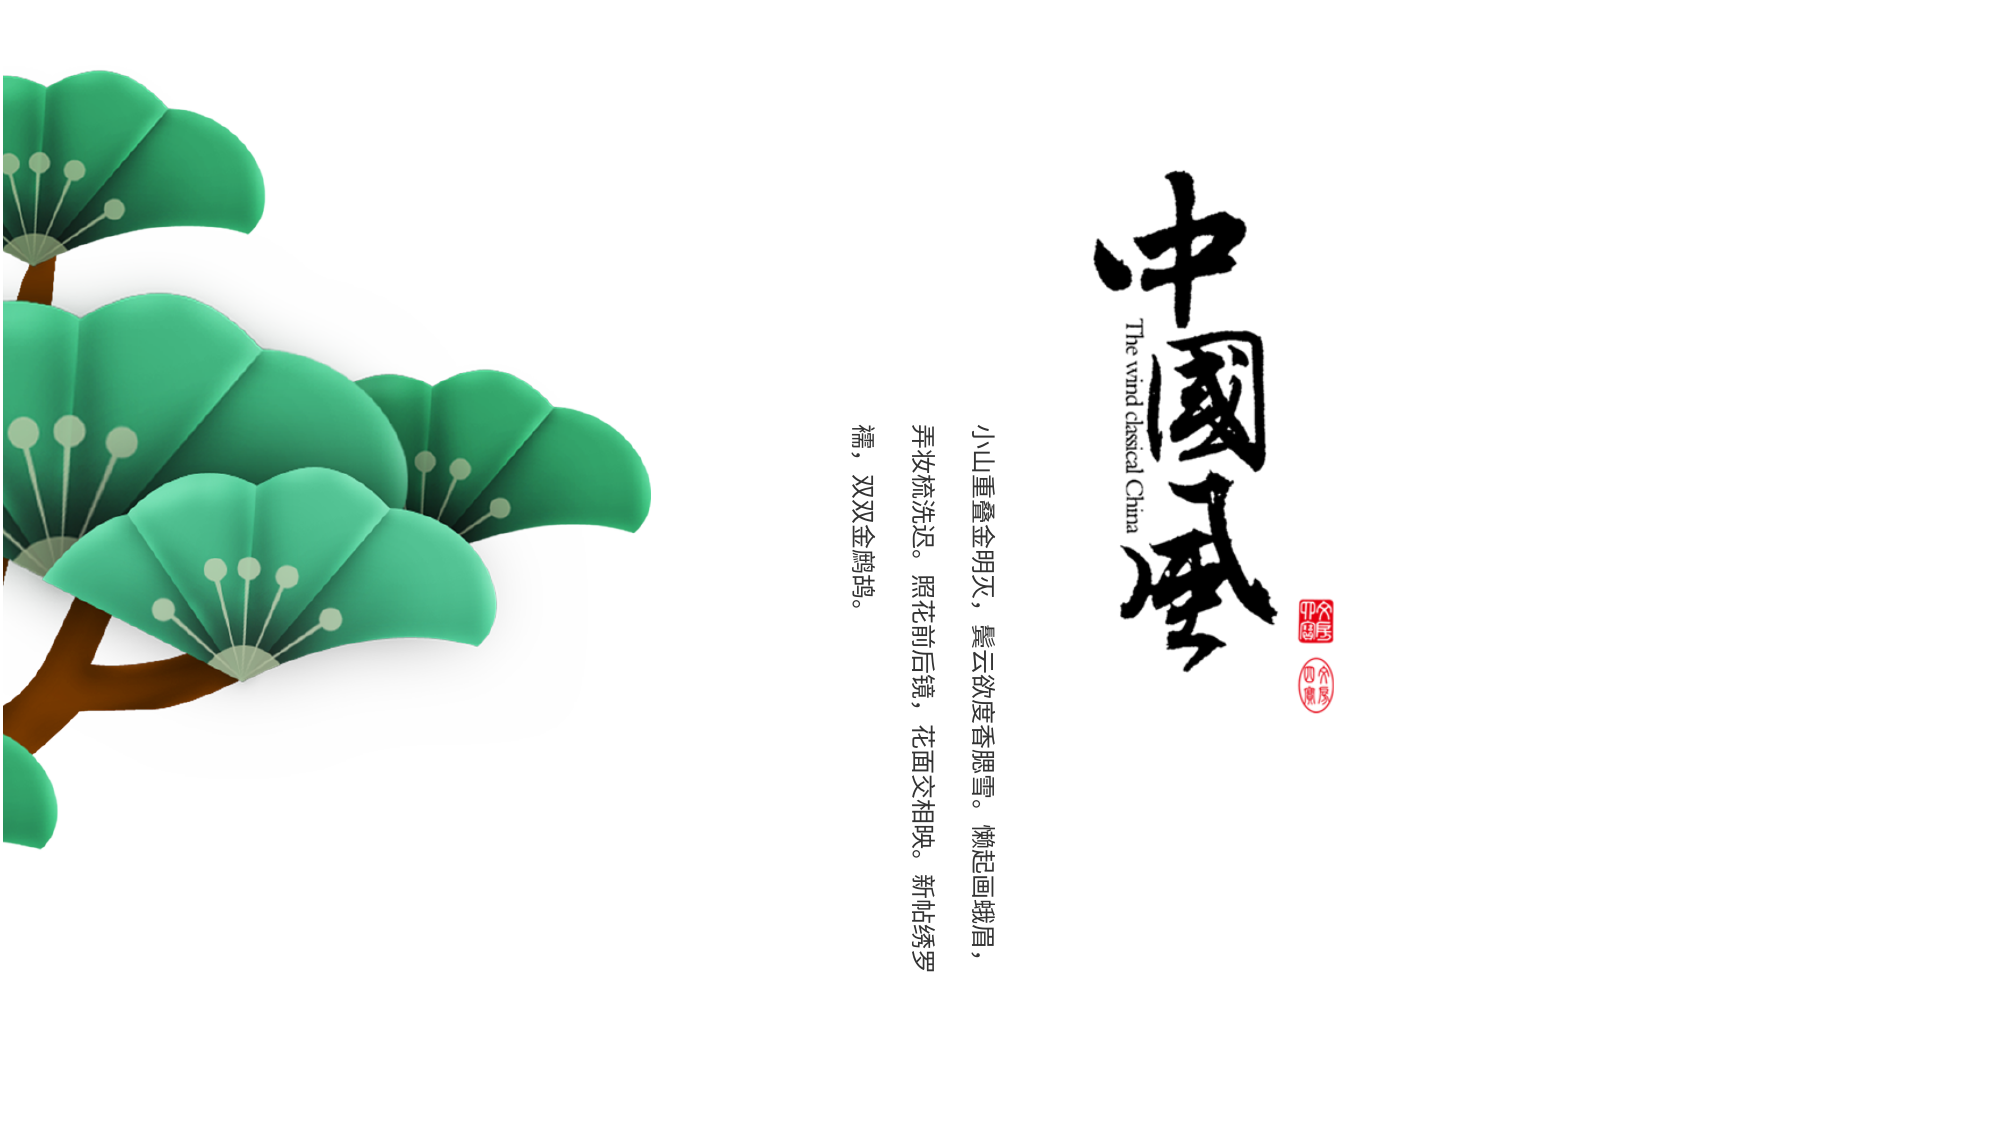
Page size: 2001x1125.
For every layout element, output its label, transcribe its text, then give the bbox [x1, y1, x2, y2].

text_box 小山重叠金明灭，鬓云欲度香腮雪。懒起画蛾眉，弄妆梳洗迟。照花前后镜，花面交相映。新帖绣罗襦，双双金鹧鸪。 [824, 409, 1037, 996]
picture [976, 105, 1456, 774]
picture [0, 0, 784, 915]
